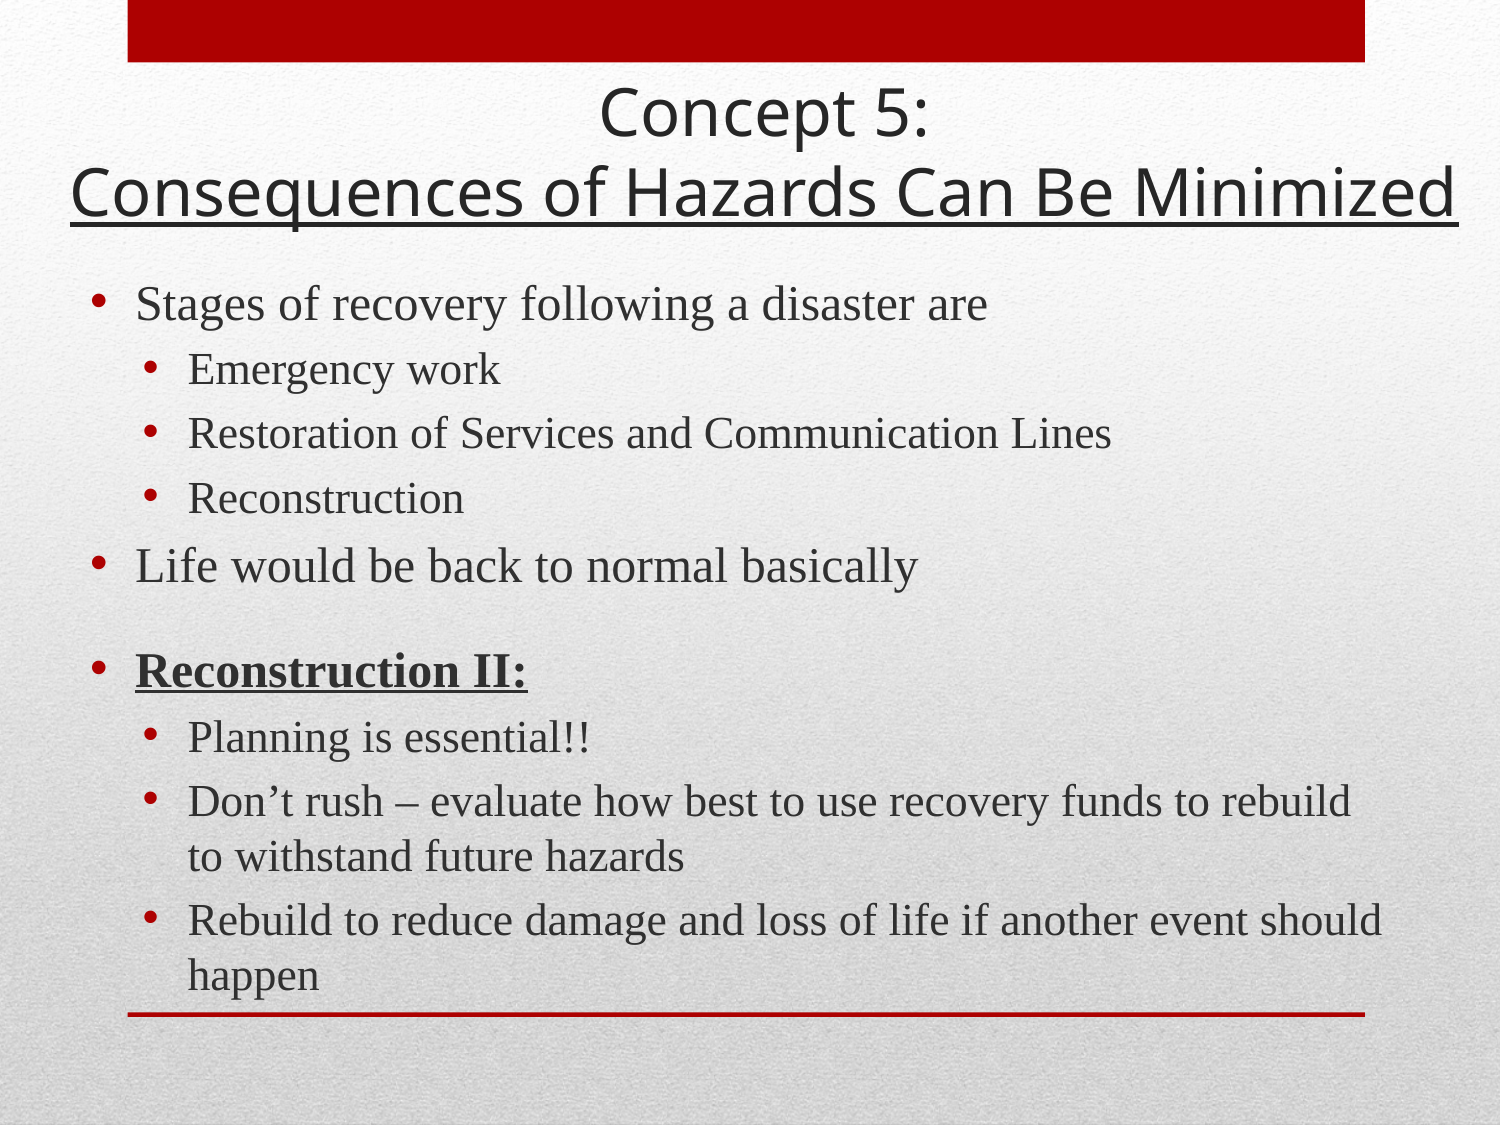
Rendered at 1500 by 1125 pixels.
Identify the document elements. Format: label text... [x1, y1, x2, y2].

list Stages of recovery following a disaster are Emergency work Restoration of Services and Communication Lines Reconstruction Life would be back to normal basically Reconstruction II: Planning is essential!! Don’t rush – evaluate how best to use recovery funds to rebuild to withstand future hazards Rebuild to reduce damage and loss of life if another event should happen [75, 262, 1400, 1075]
title Concept 5: Consequences of Hazards Can Be Minimized [26, 50, 1500, 238]
